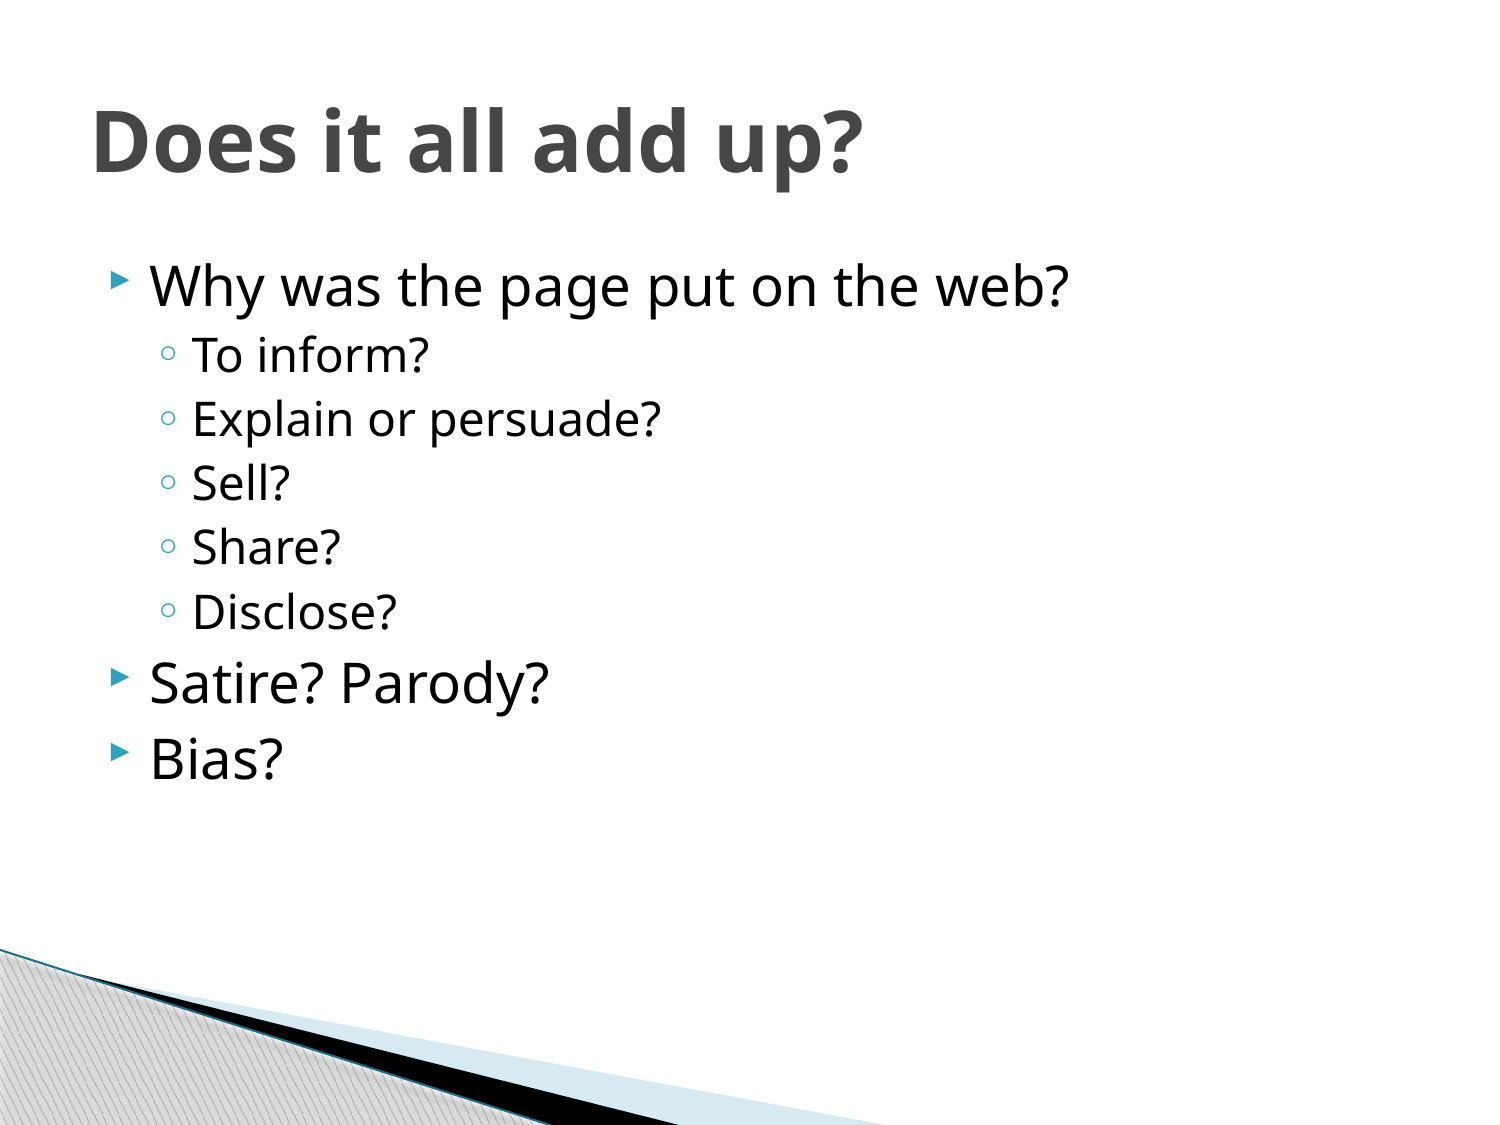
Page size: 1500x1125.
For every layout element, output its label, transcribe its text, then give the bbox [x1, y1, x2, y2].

title Does it all add up? [75, 45, 1425, 233]
list Why was the page put on the web? To inform? Explain or persuade? Sell? Share? Disclose? Satire? Parody? Bias? [75, 243, 1425, 986]
